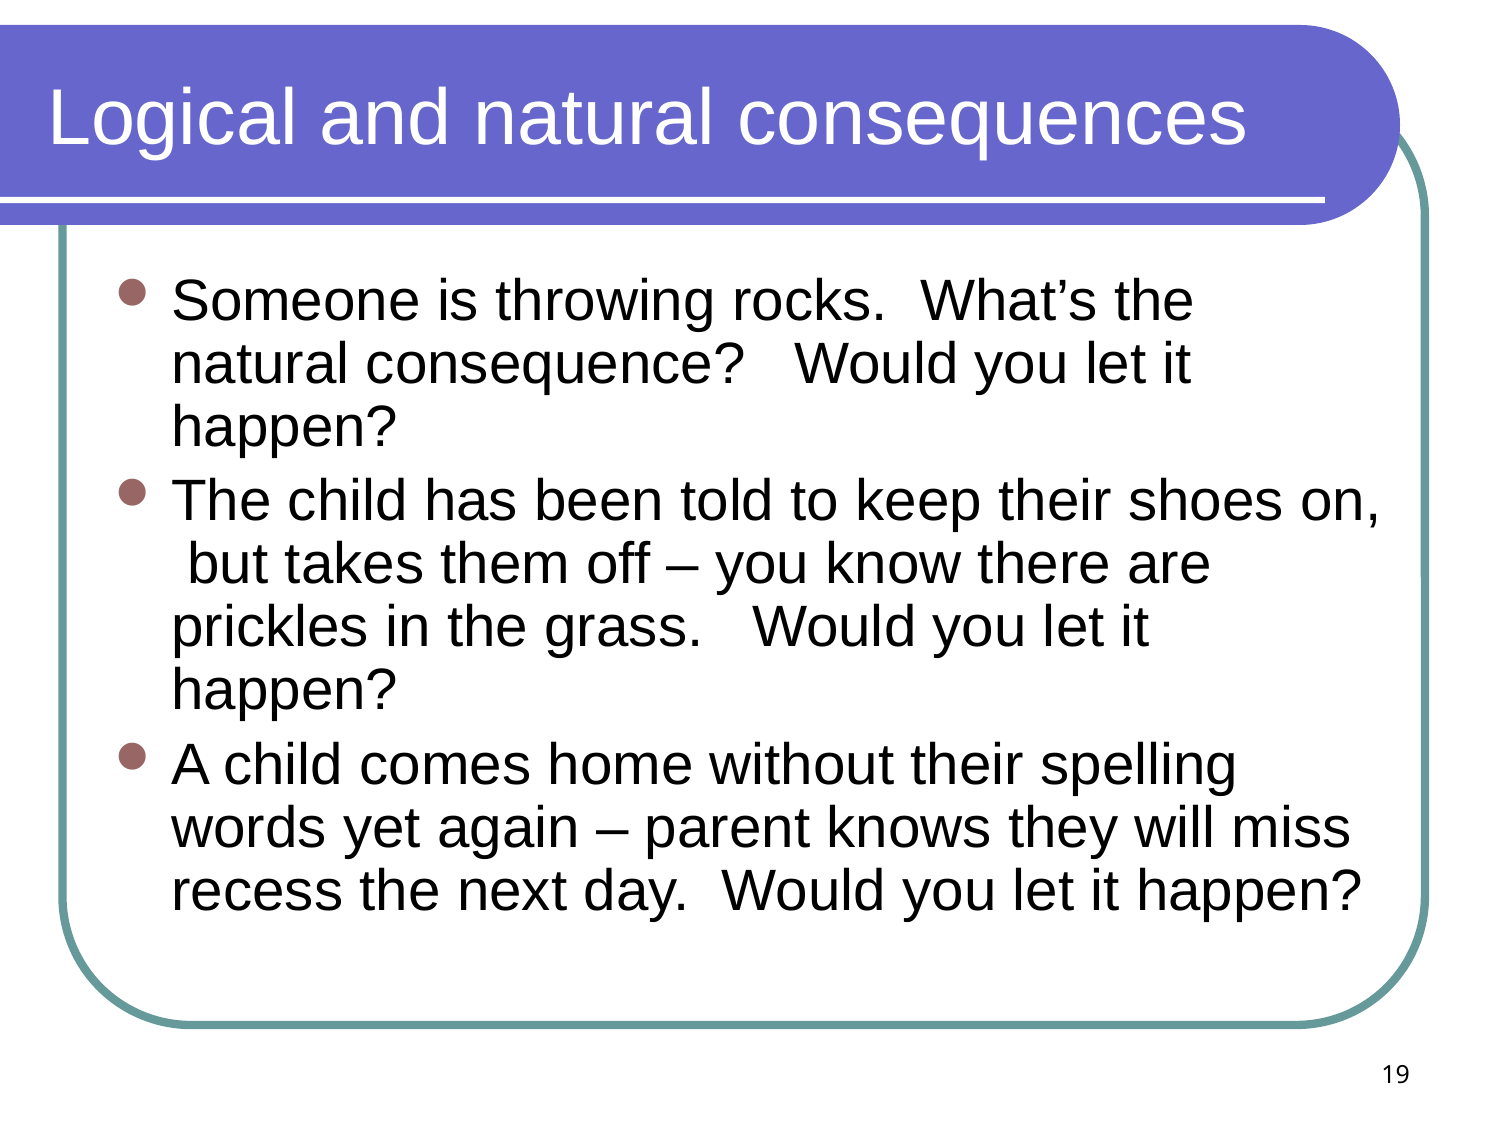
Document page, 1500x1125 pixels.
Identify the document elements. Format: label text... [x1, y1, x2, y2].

title Logical and natural consequences [31, 37, 1348, 188]
slide_number 19 [1074, 1024, 1426, 1101]
list Someone is throwing rocks. What’s the natural consequence? Would you let it happen? The child has been told to keep their shoes on, but takes them off – you know there are prickles in the grass. Would you let it happen? A child comes home without their spelling words yet again – parent knows they will miss recess the next day. Would you let it happen? [99, 262, 1401, 988]
